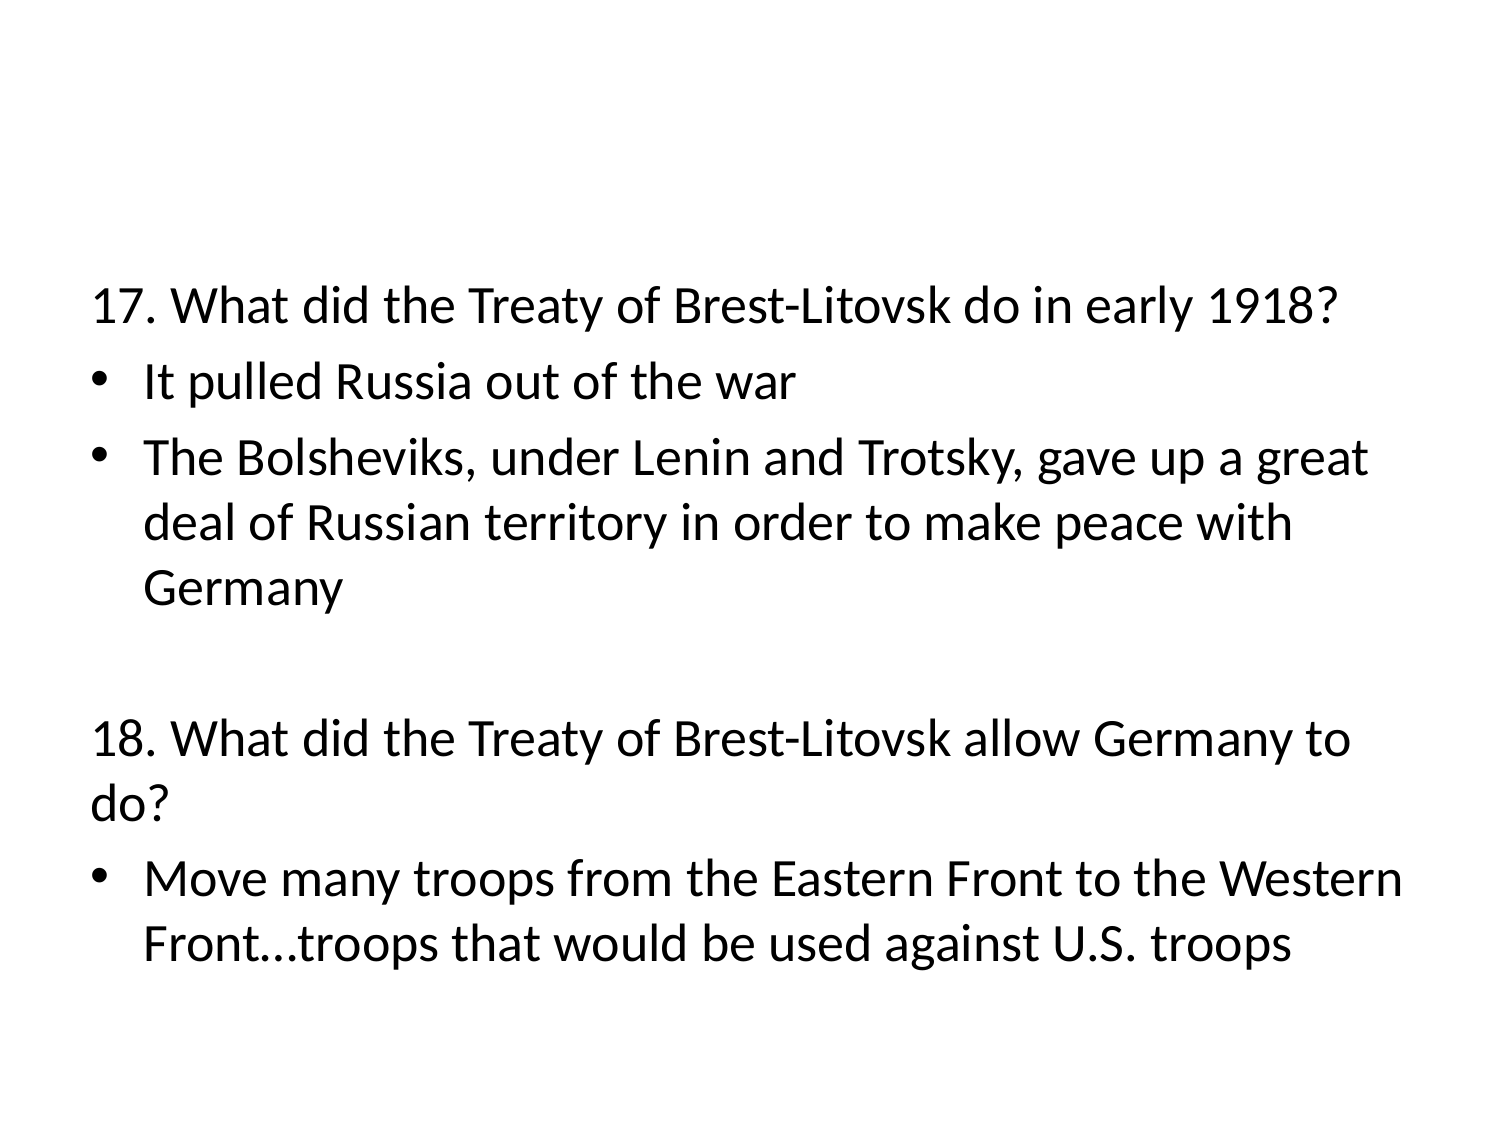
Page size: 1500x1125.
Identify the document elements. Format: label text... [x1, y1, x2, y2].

list 17. What did the Treaty of Brest-Litovsk do in early 1918? It pulled Russia out of the war The Bolsheviks, under Lenin and Trotsky, gave up a great deal of Russian territory in order to make peace with Germany 18. What did the Treaty of Brest-Litovsk allow Germany to do? Move many troops from the Eastern Front to the Western Front…troops that would be used against U.S. troops [75, 262, 1425, 1005]
